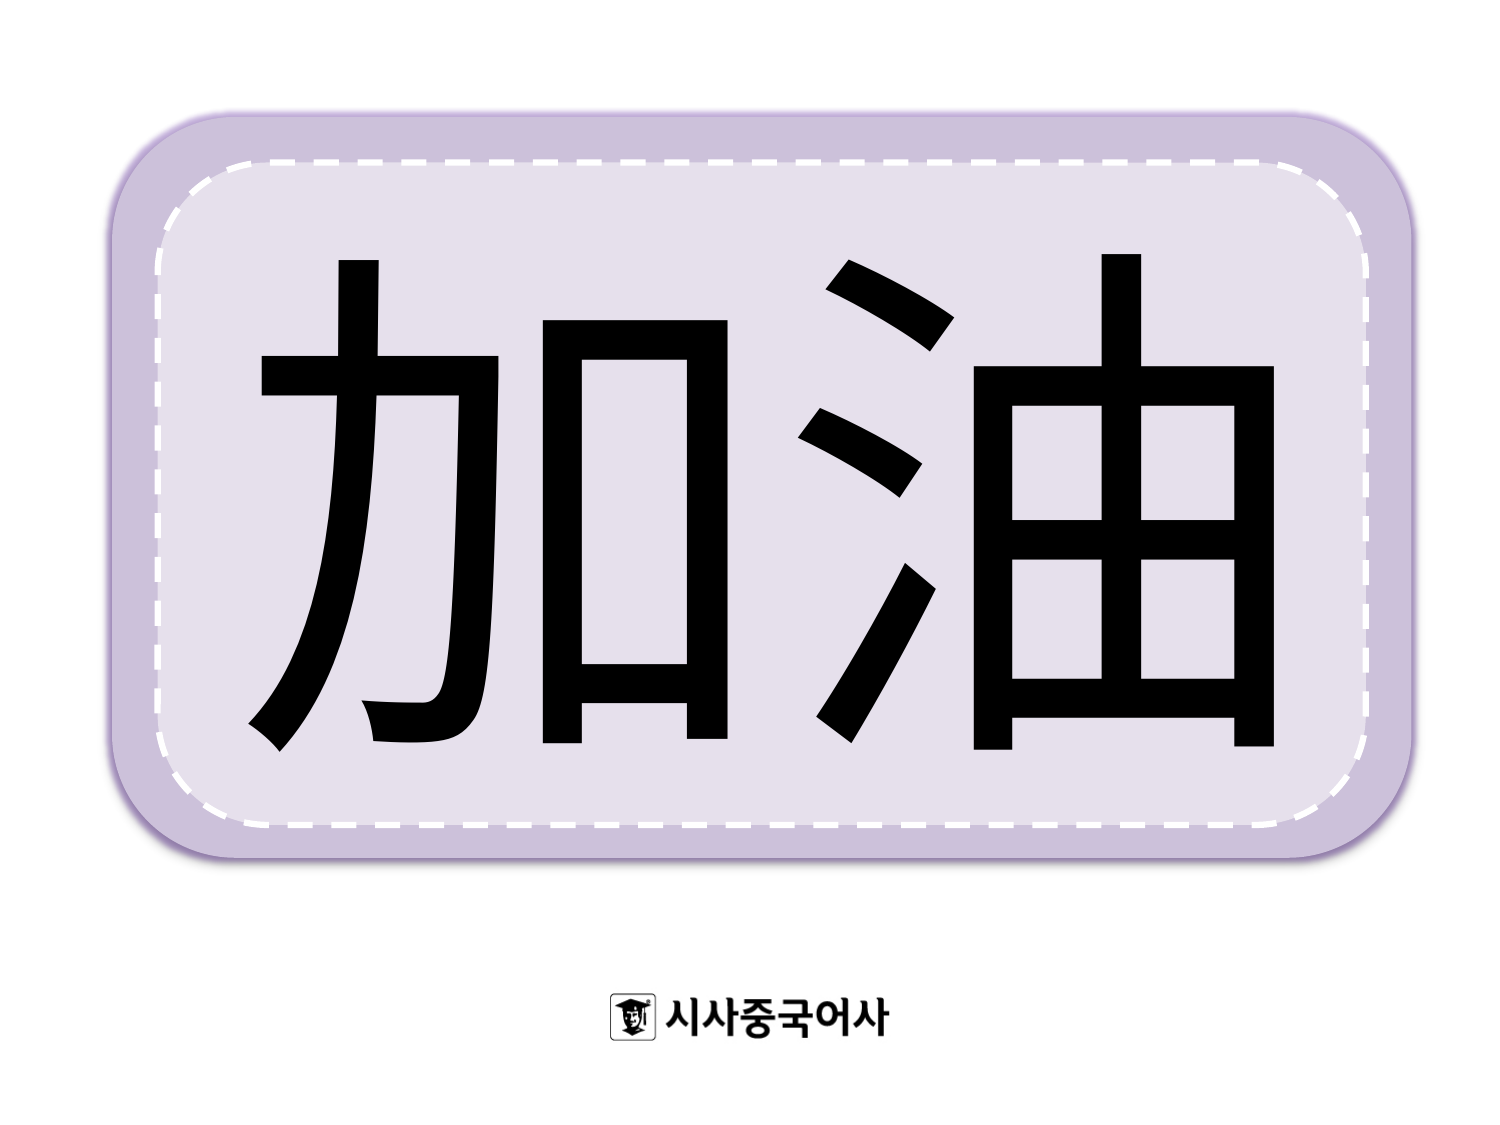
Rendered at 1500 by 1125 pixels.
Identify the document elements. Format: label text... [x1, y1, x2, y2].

text_box 加油 [171, 160, 1380, 824]
picture [602, 987, 898, 1047]
